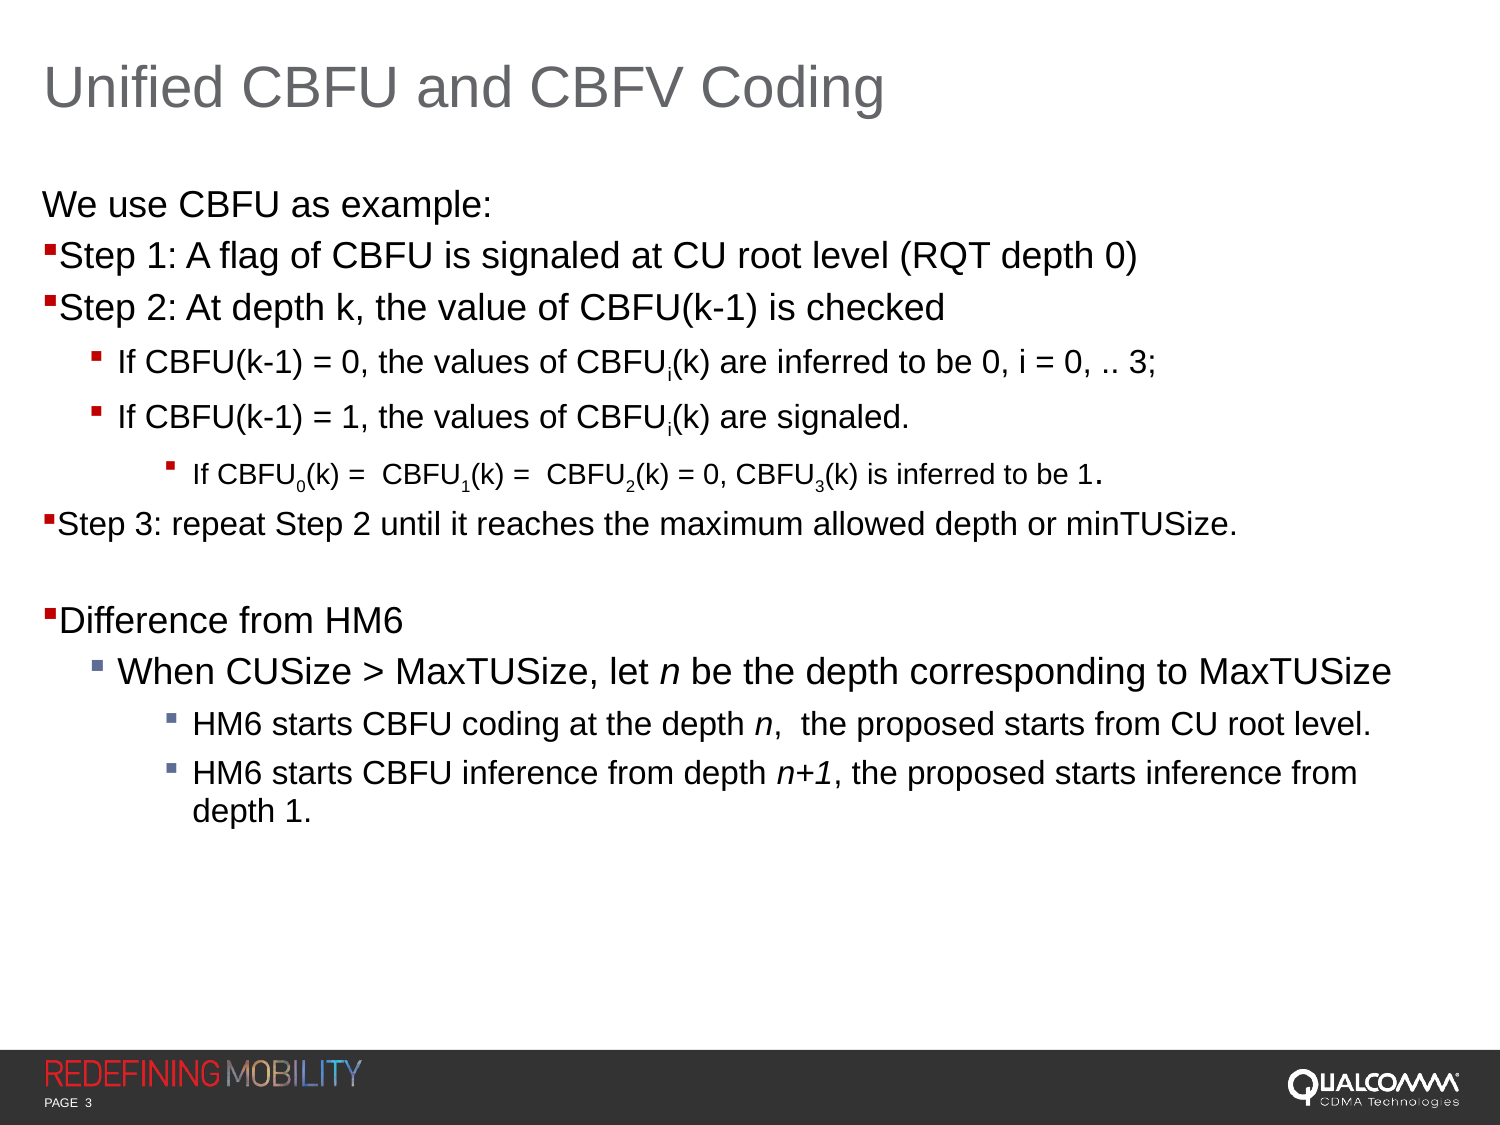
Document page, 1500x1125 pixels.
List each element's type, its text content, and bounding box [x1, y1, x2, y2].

picture [30, 1048, 372, 1099]
text_box We use CBFU as example: Step 1: A flag of CBFU is signaled at CU root level (RQT depth 0) Step 2: At depth k, the value of CBFU(k-1) is checked If CBFU(k-1) = 0, the values of CBFUi(k) are inferred to be 0, i = 0, .. 3; If CBFU(k-1) = 1, the values of CBFUi(k) are signaled. If CBFU0(k) = CBFU1(k) = CBFU2(k) = 0, CBFU3(k) is inferred to be 1. Step 3: repeat Step 2 until it reaches the maximum allowed depth or minTUSize. Difference from HM6 When CUSize > MaxTUSize, let n be the depth corresponding to MaxTUSize HM6 starts CBFU coding at the depth n, the proposed starts from CU root level. HM6 starts CBFU inference from depth n+1, the proposed starts inference from depth 1. [26, 175, 1456, 1021]
picture [1278, 1058, 1478, 1114]
title Unified CBFU and CBFV Coding [28, 44, 1462, 138]
